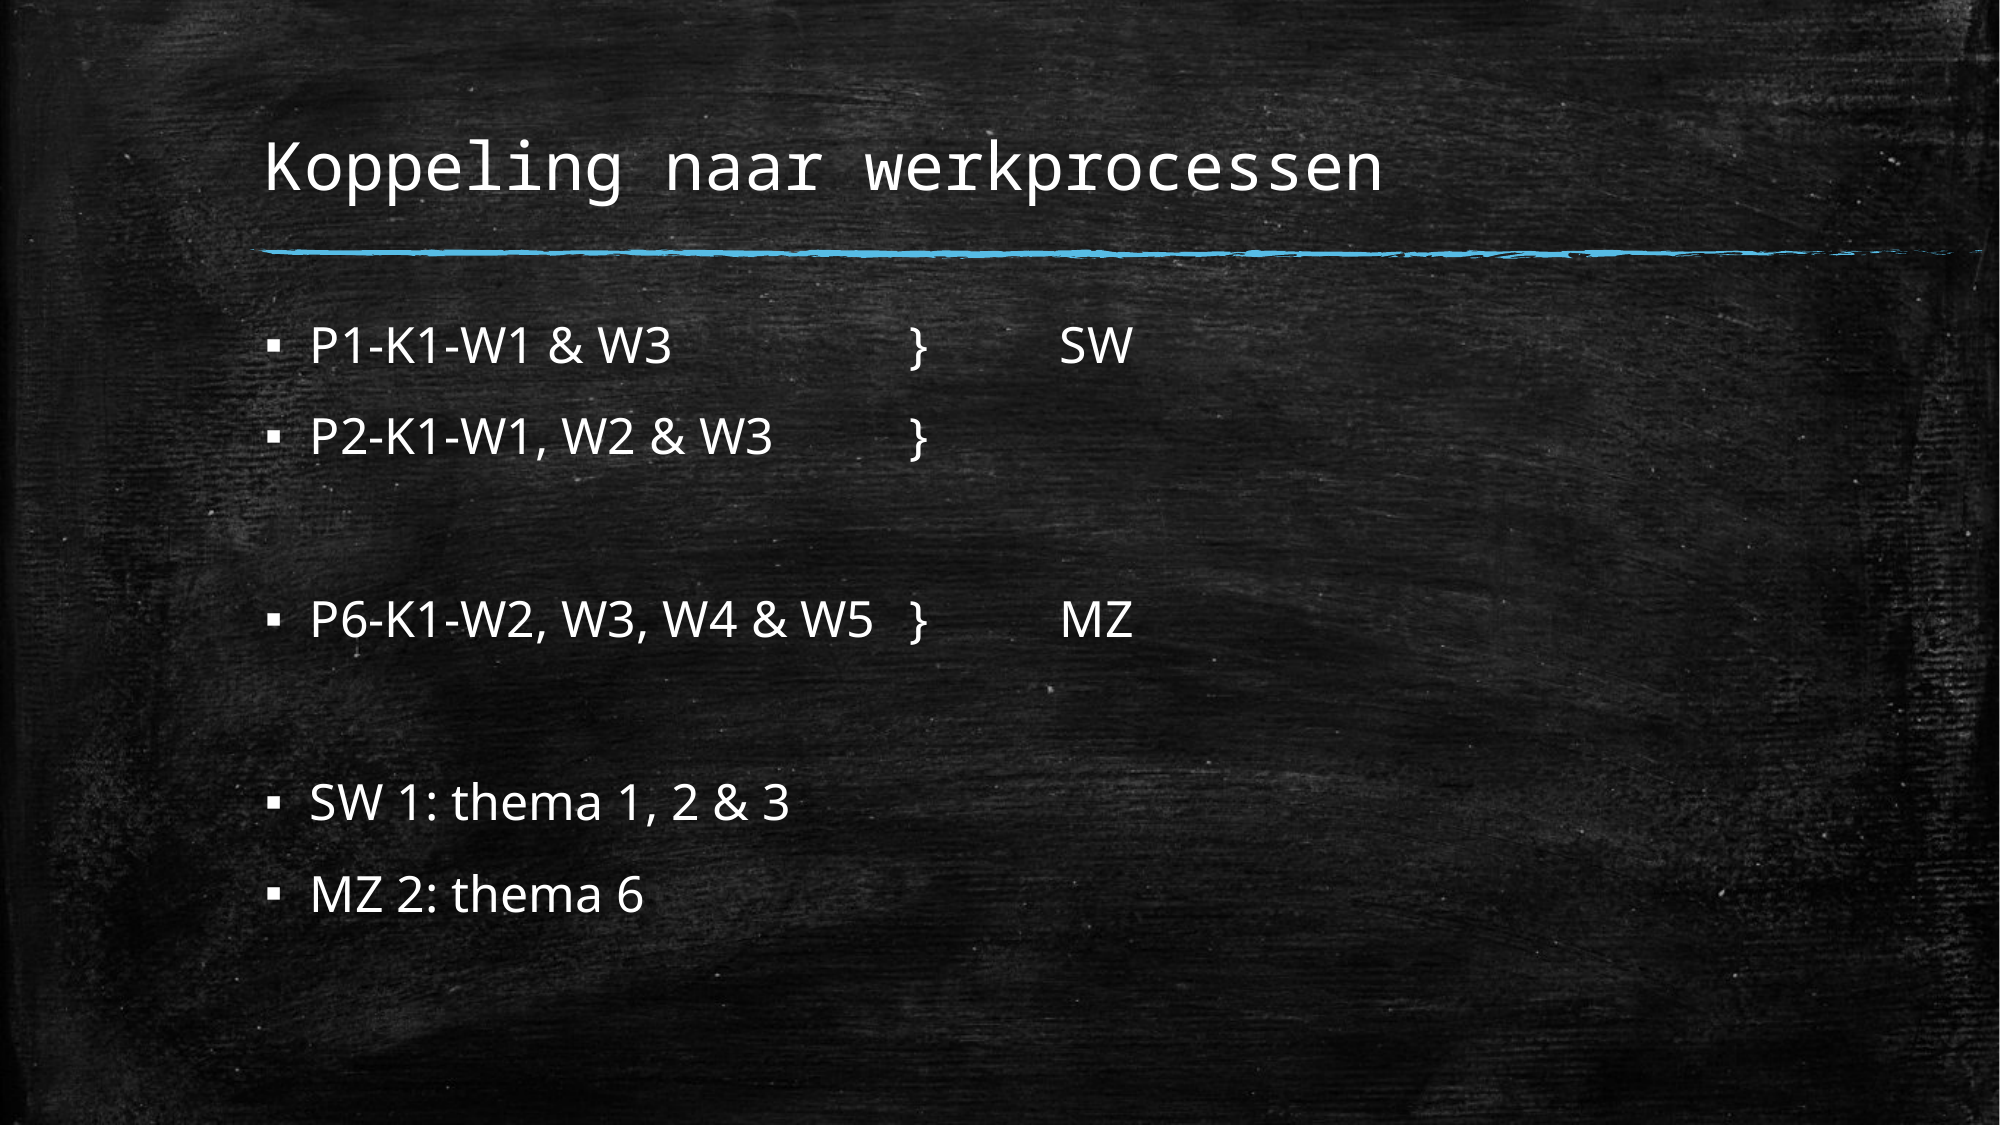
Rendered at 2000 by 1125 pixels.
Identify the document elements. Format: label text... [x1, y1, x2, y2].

list P1-K1-W1 & W3 } SW P2-K1-W1, W2 & W3 } P6-K1-W2, W3, W4 & W5 } MZ SW 1: thema 1, 2 & 3 MZ 2: thema 6 [249, 312, 1750, 1013]
title Koppeling naar werkprocessen [249, 45, 1750, 213]
